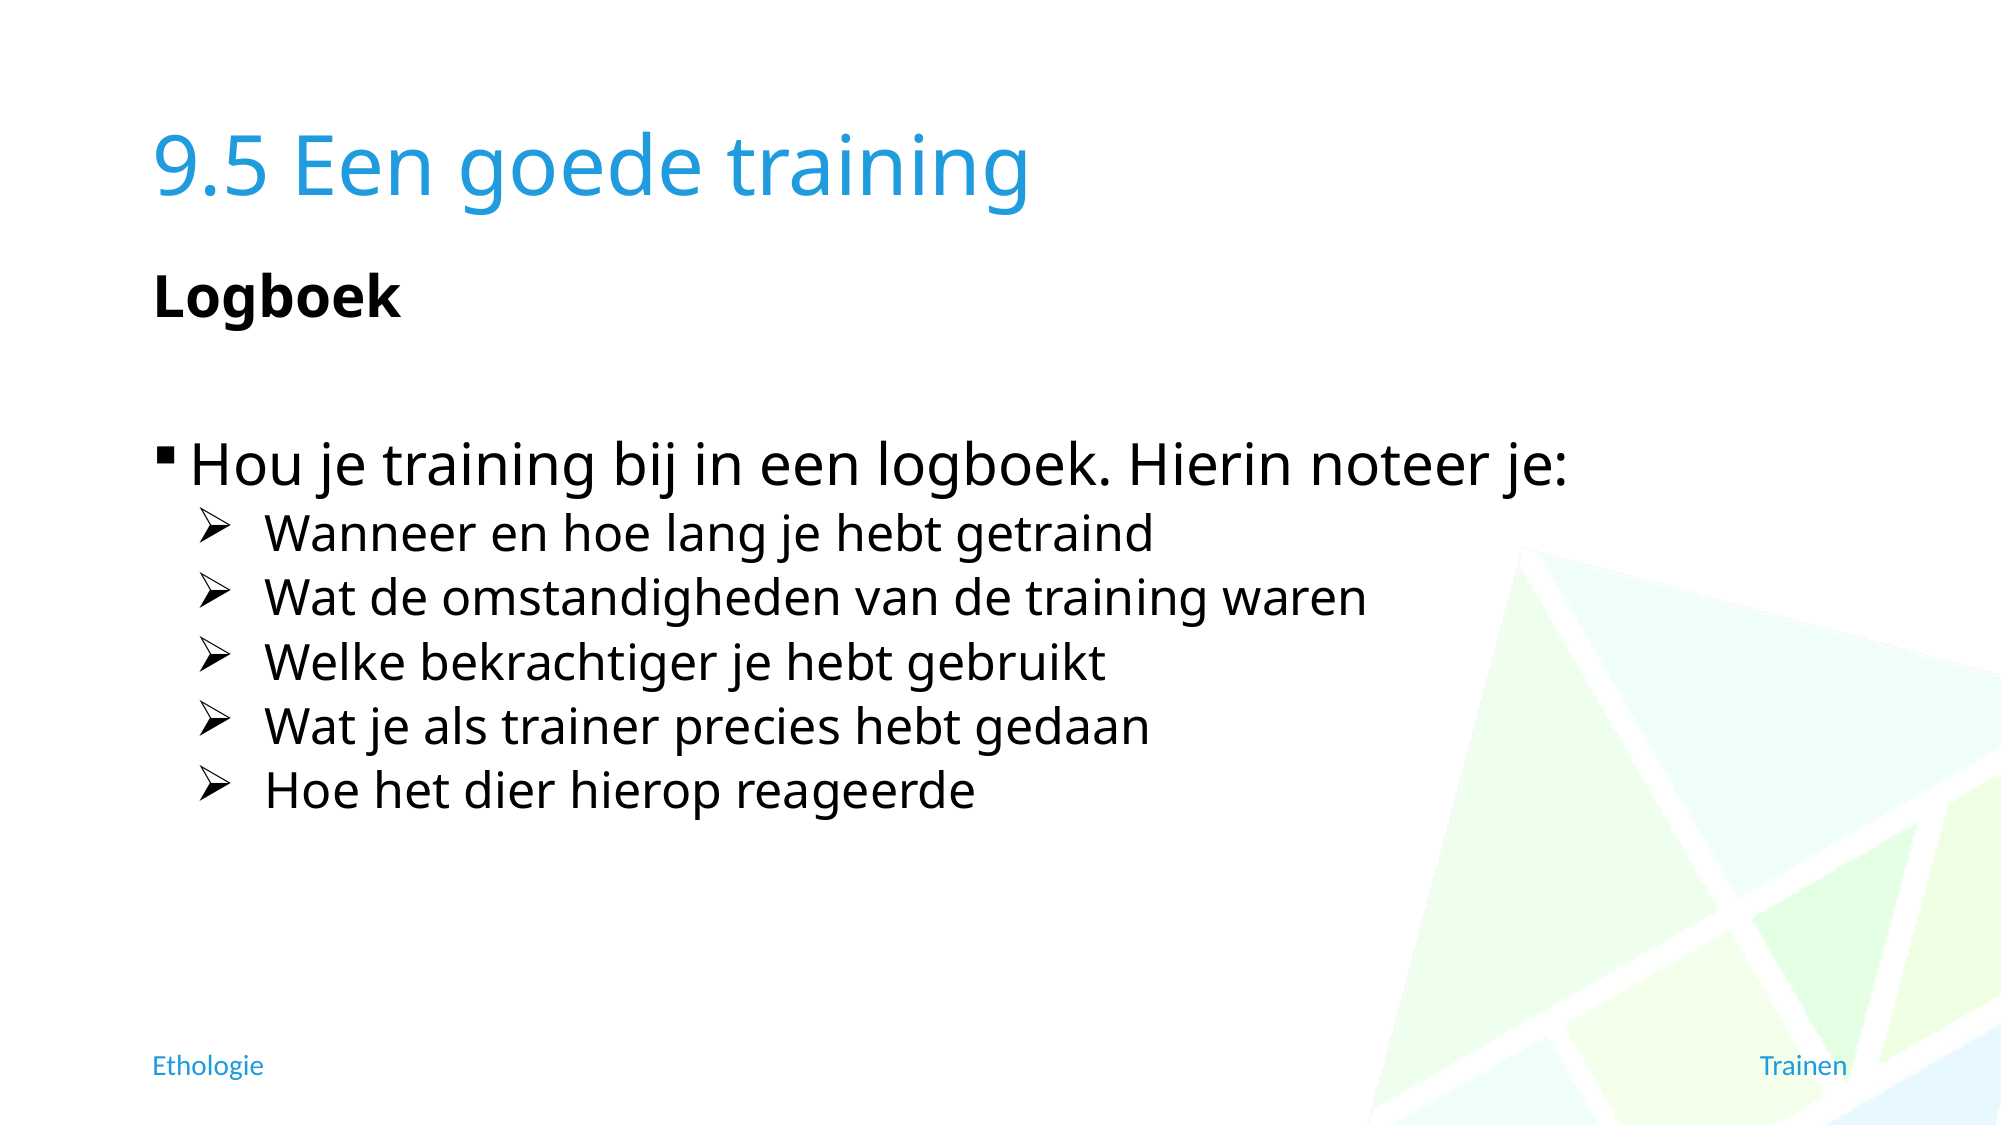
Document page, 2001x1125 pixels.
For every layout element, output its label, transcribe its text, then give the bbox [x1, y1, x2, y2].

list Ethologie [137, 1042, 588, 1103]
list Trainen [1412, 1042, 1863, 1103]
title 9.5 Een goede training [137, 59, 1863, 259]
list Logboek Hou je training bij in een logboek. Hierin noteer je: Wanneer en hoe lang je hebt getraind Wat de omstandigheden van de training waren Welke bekrachtiger je hebt gebruikt Wat je als trainer precies hebt gedaan Hoe het dier hierop reageerde [137, 259, 1863, 1014]
